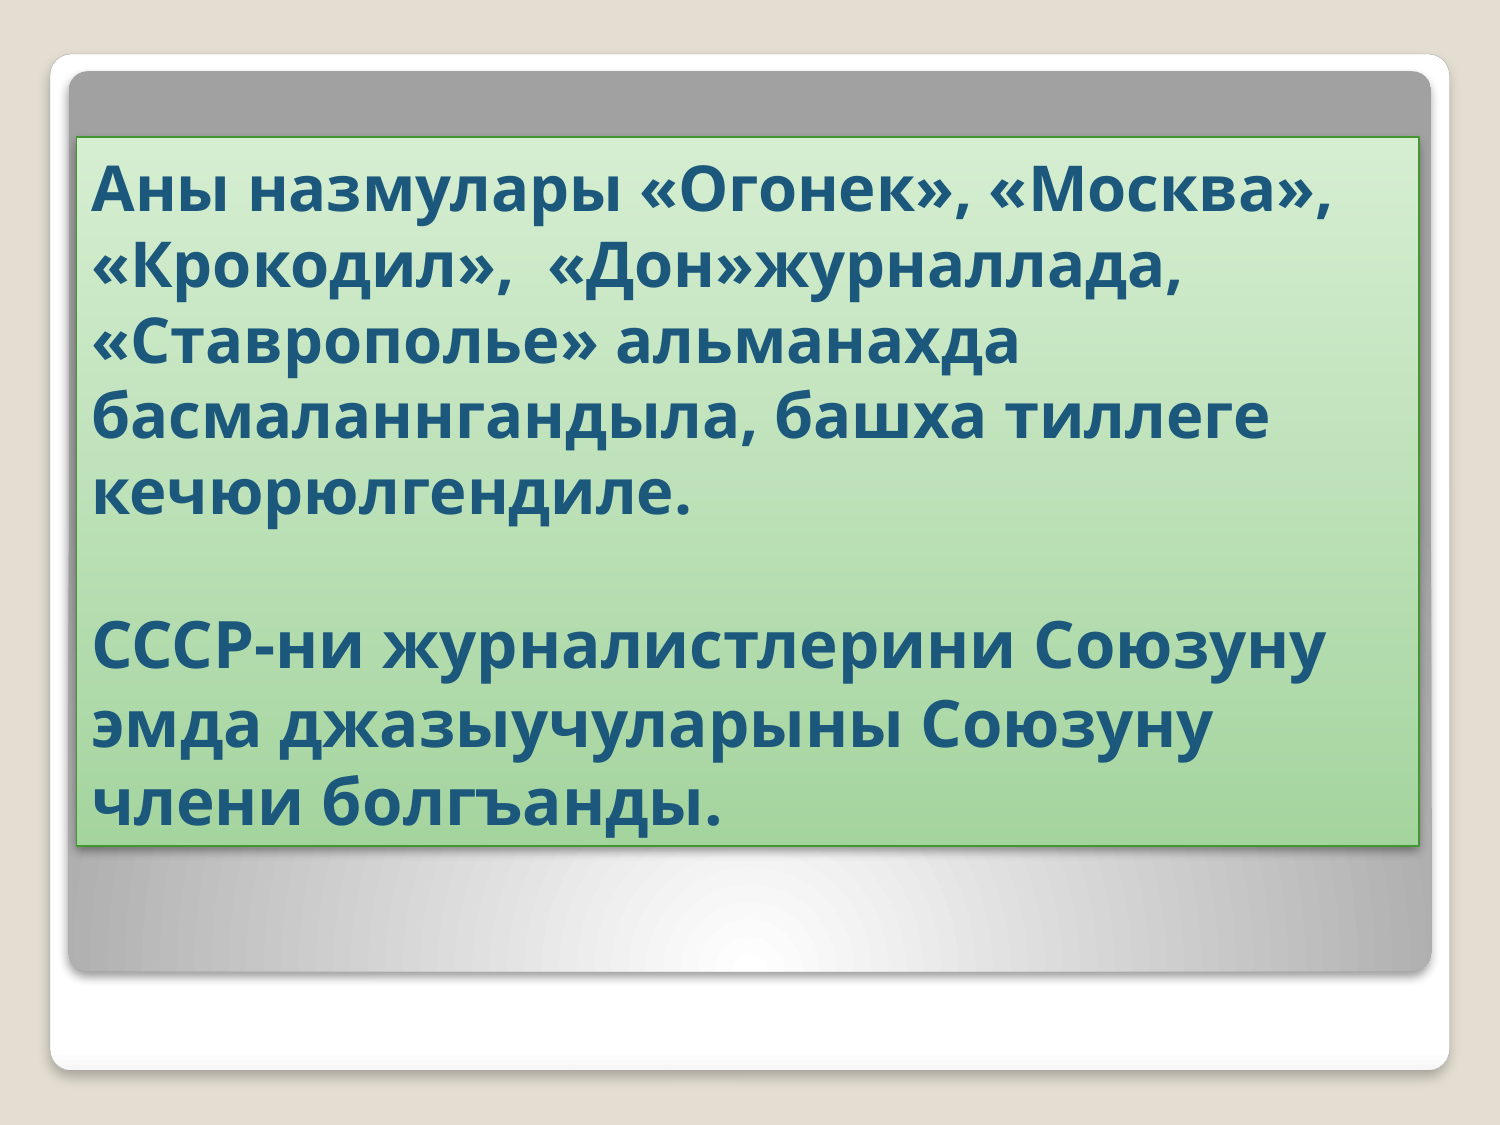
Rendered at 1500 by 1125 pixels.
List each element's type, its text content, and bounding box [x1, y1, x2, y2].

title Аны назмулары «Огонек», «Москва», «Крокодил», «Дон»журналлада, «Ставрополье» альманахда басмаланнгандыла, башха тиллеге кечюрюлгендиле. СССР-ни журналистлерини Союзуну эмда джазыучуларыны Союзуну члени болгъанды. [76, 136, 1420, 847]
